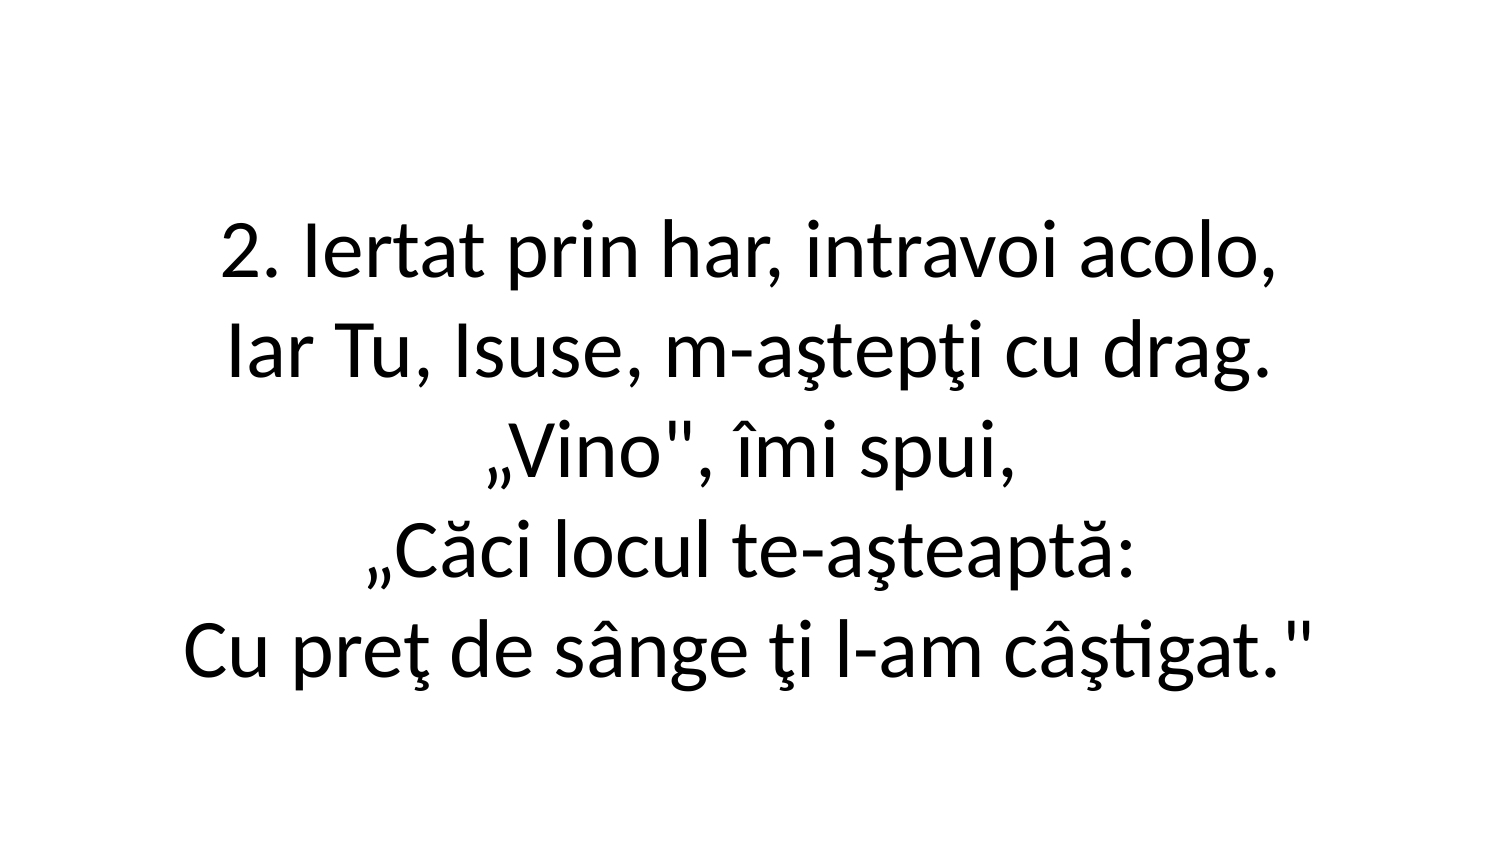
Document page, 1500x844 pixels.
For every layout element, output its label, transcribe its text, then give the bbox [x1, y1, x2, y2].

text_box 2. Iertat prin har, intravoi acolo, Iar Tu, Isuse, m-aştepţi cu drag. „Vino", îmi spui, „Căci locul te-aşteaptă: Cu preţ de sânge ţi l-am câştigat." [168, 142, 1332, 702]
